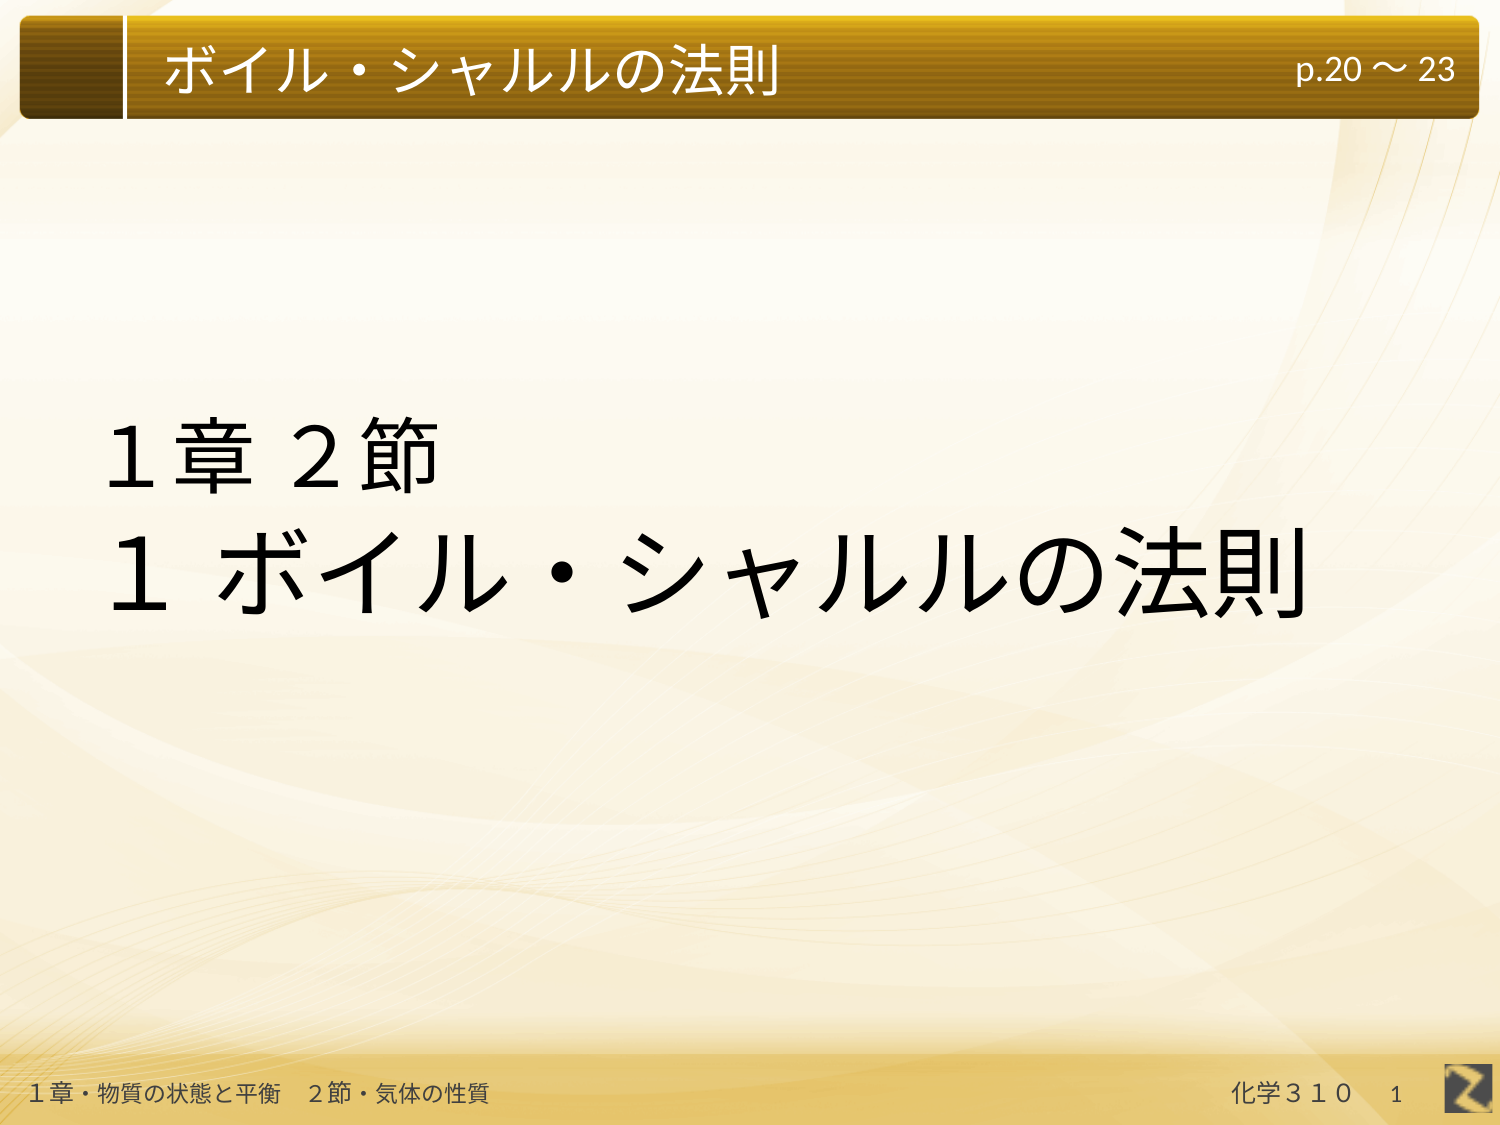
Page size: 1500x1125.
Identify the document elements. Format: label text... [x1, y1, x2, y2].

picture [0, 0, 1500, 1125]
list １章 ２節 [75, 397, 1233, 504]
title １ ボイル・シャルルの法則 [75, 503, 1425, 657]
slide_number 1 [1356, 1070, 1436, 1118]
